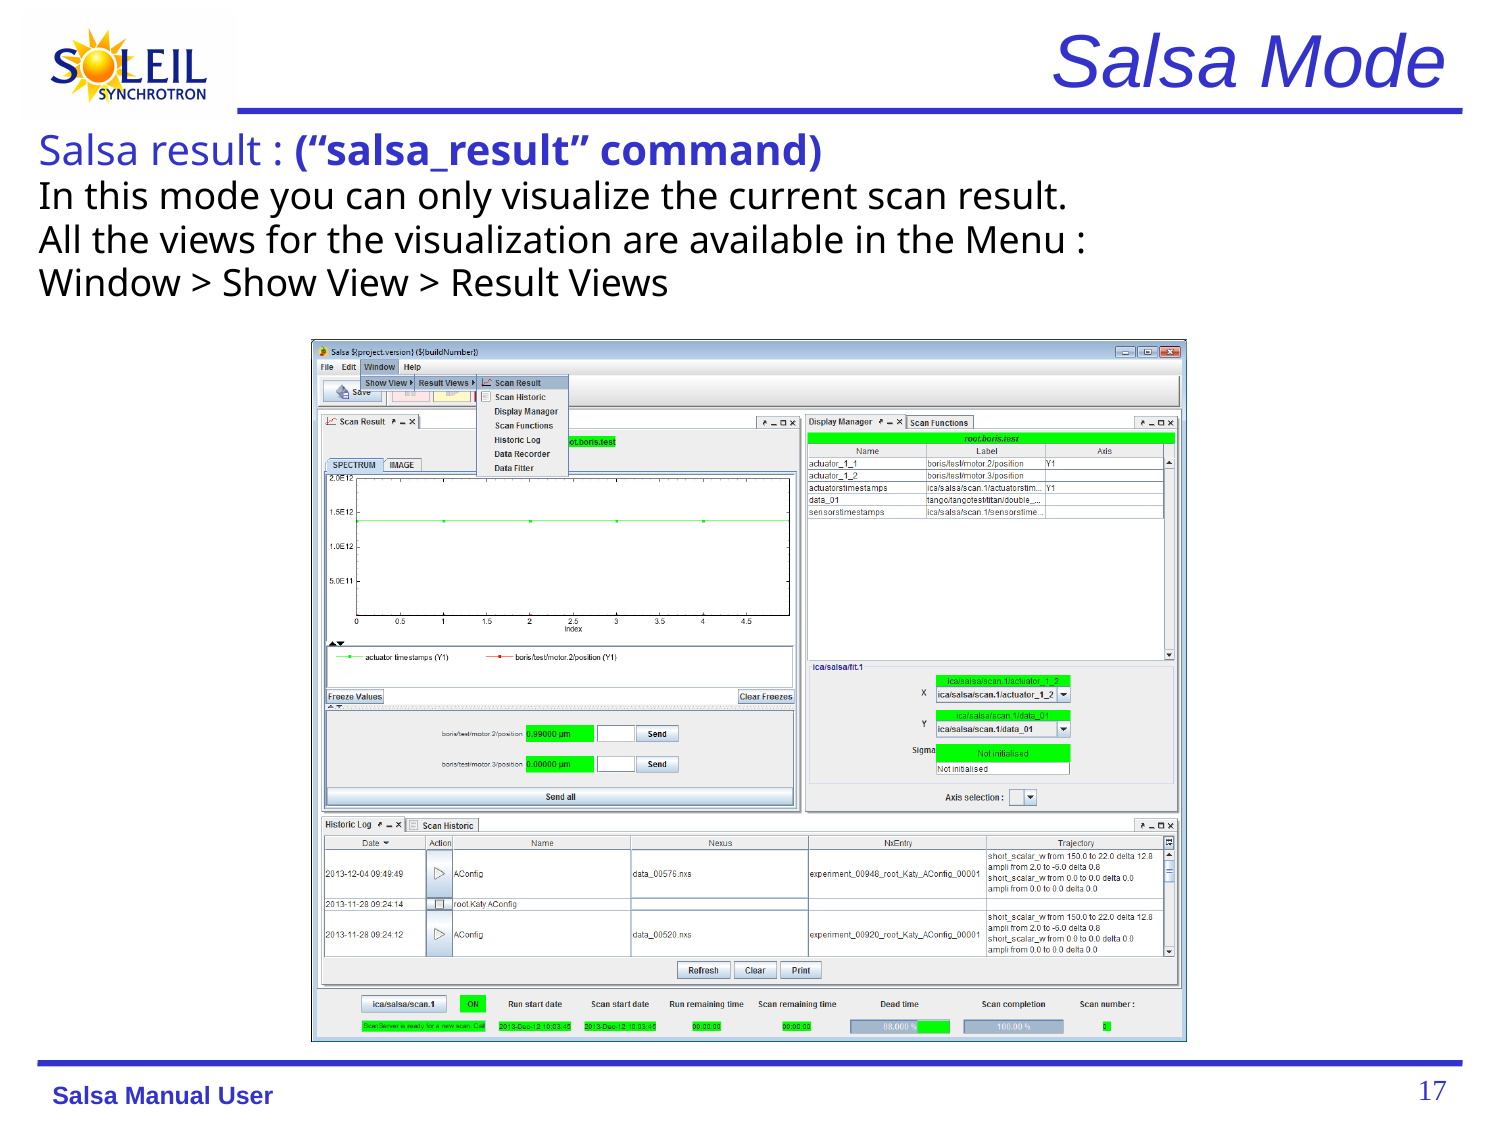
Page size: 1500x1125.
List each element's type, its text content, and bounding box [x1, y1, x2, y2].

picture [311, 339, 1188, 1042]
title Salsa Mode [237, 10, 1463, 106]
list Salsa result : (“salsa_result” command) In this mode you can only visualize the current scan result. All the views for the visualization are available in the Menu : Window > Show View > Result Views [23, 125, 1463, 340]
slide_number 17 [1119, 1063, 1463, 1118]
